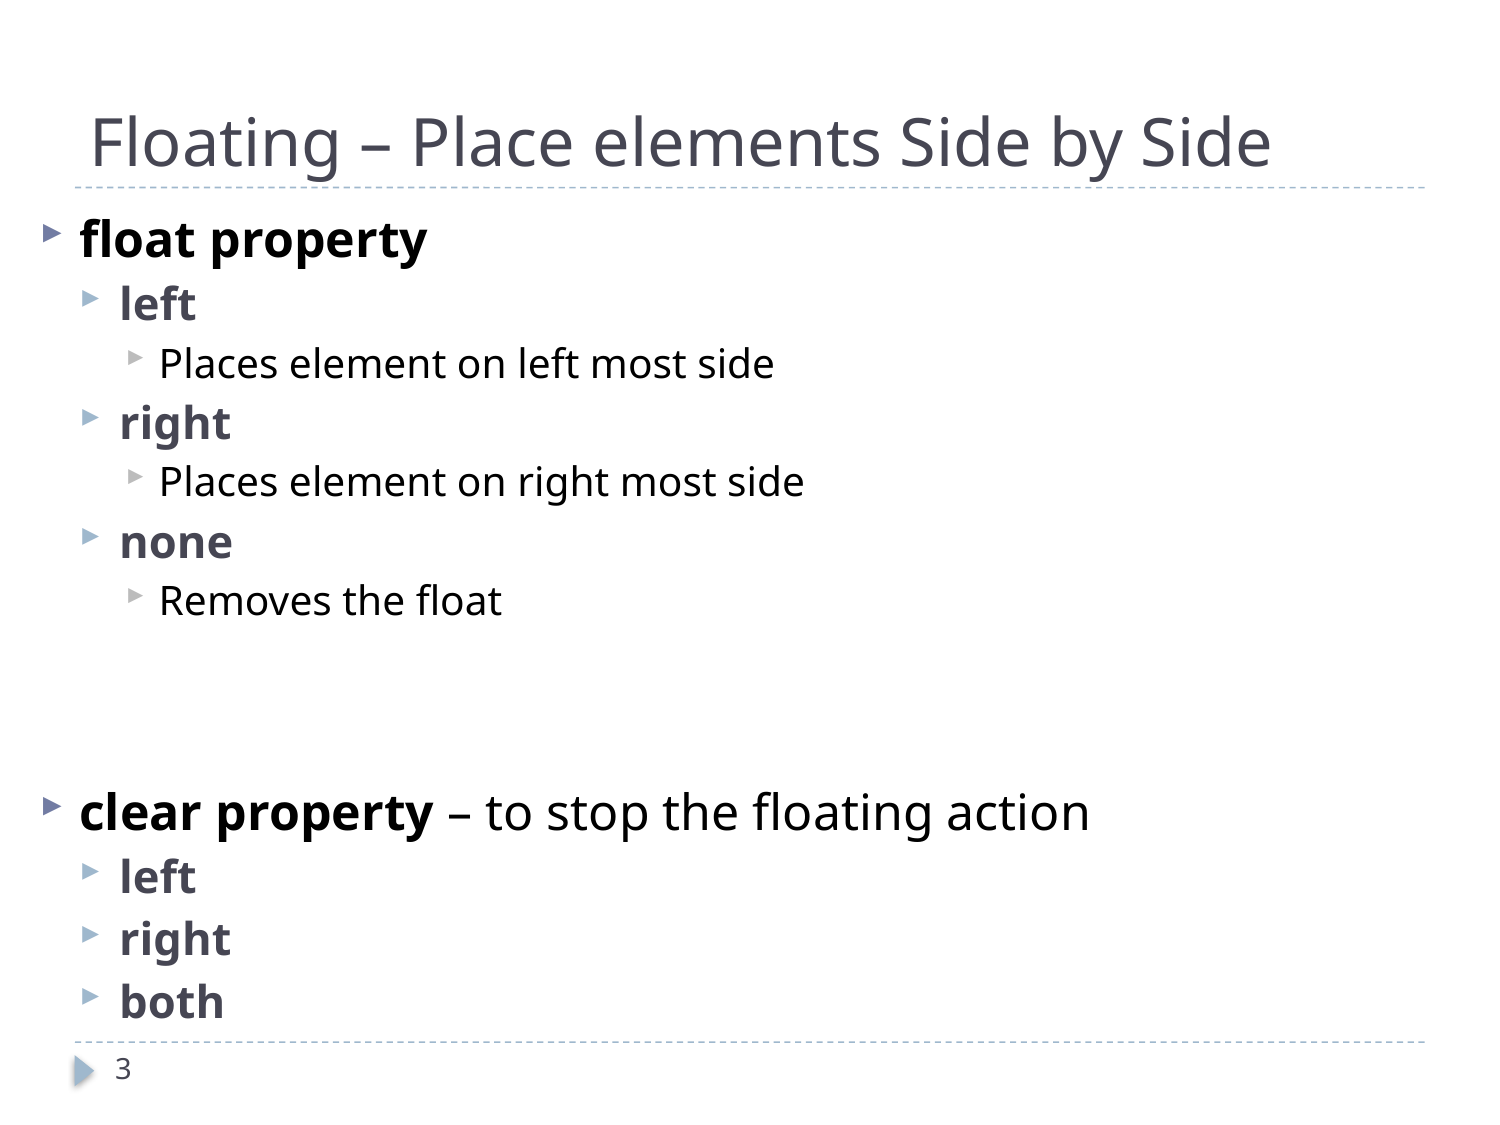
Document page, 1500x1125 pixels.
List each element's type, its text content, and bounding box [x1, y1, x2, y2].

title Floating – Place elements Side by Side [75, 24, 1425, 188]
slide_number 3 [100, 1042, 426, 1103]
list float property left Places element on left most side right Places element on right most side none Removes the float clear property – to stop the floating action left right both [24, 200, 1488, 1038]
